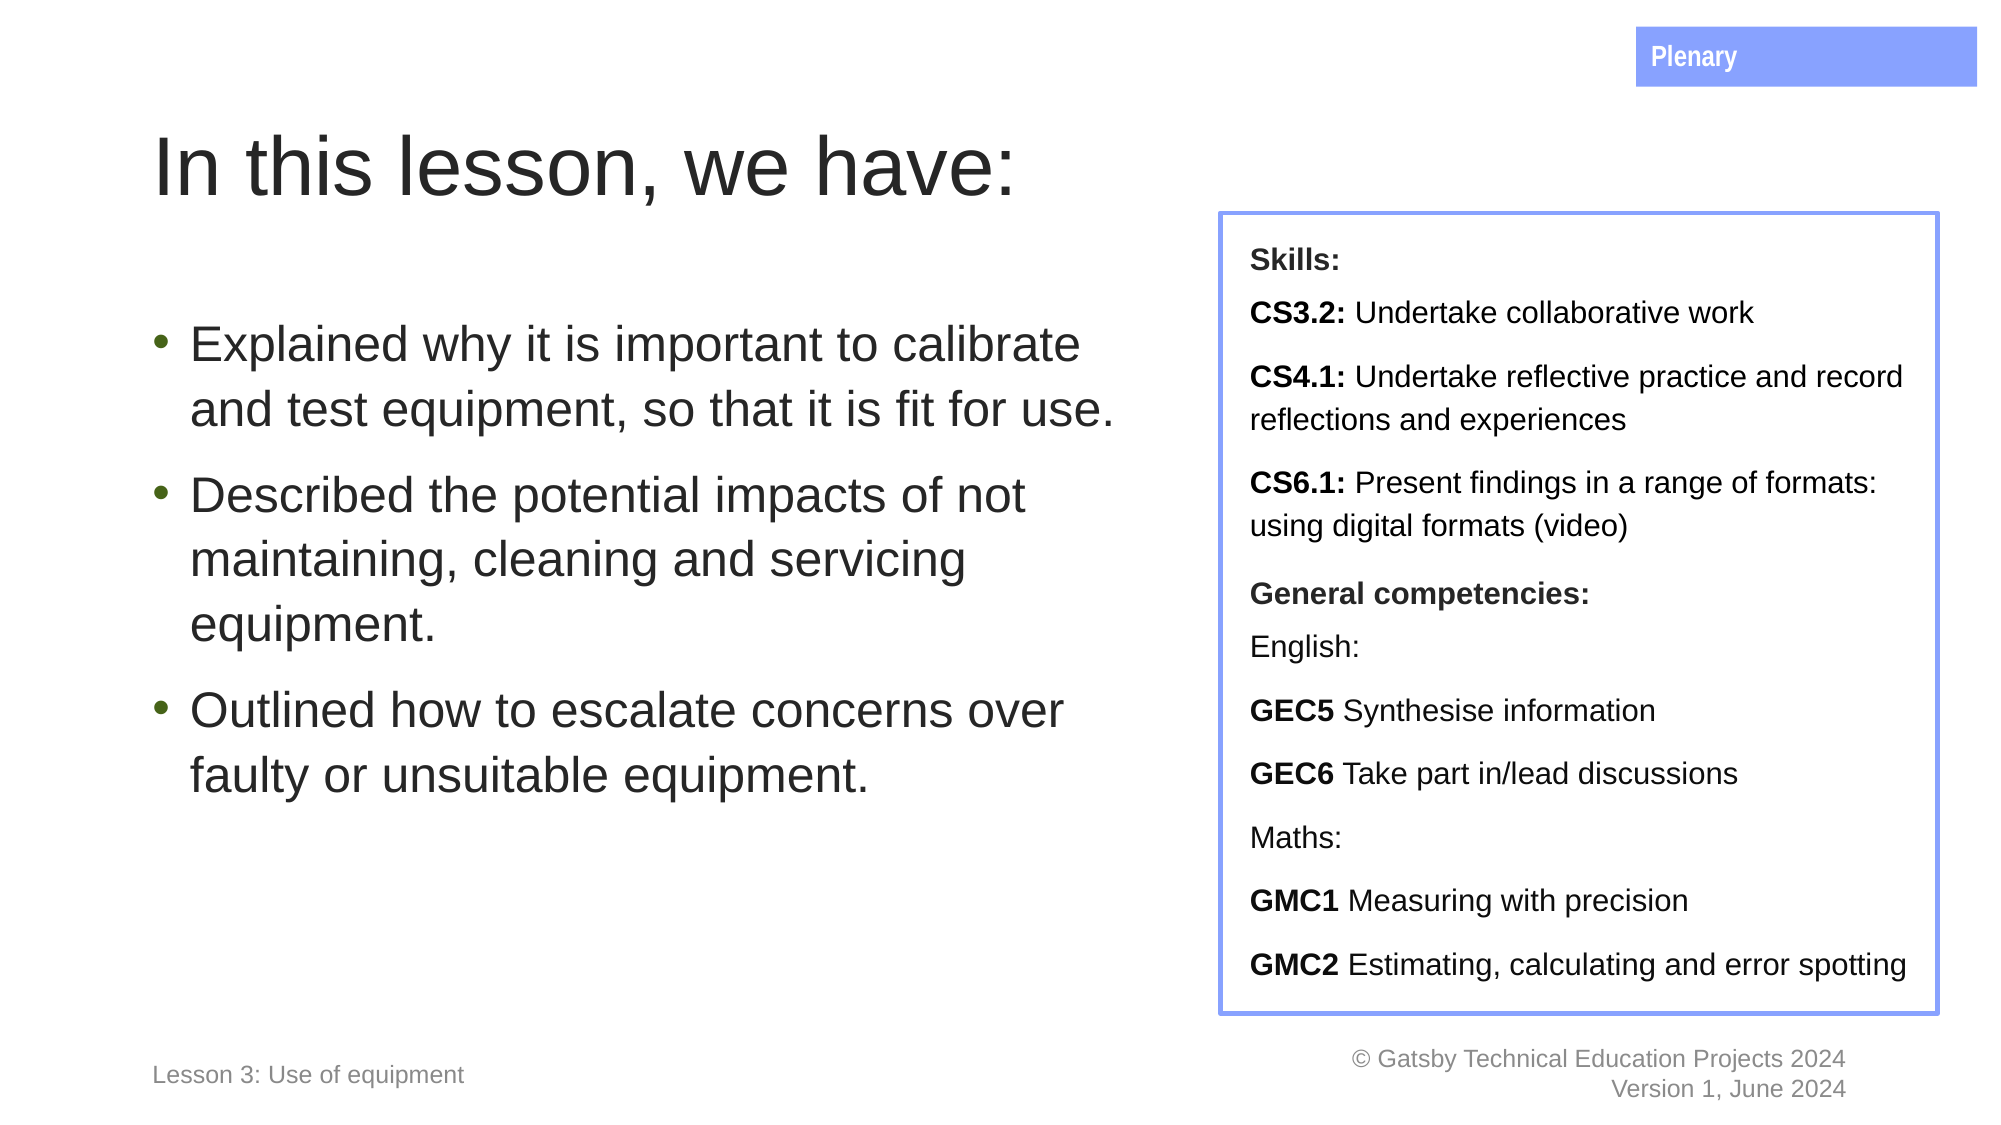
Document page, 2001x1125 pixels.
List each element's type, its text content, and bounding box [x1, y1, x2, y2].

list Explained why it is important to calibrate and test equipment, so that it is fit for use. Described the potential impacts of not maintaining, cleaning and servicing equipment. Outlined how to escalate concerns over faulty or unsuitable equipment. [137, 299, 1188, 1014]
title In this lesson, we have: [137, 59, 1863, 278]
list Plenary [1636, 26, 1978, 87]
list Lesson 3: Use of equipment [137, 1042, 829, 1103]
list Skills: CS3.2: Undertake collaborative work CS4.1: Undertake reflective practice and record reflections and experiences CS6.1: Present findings in a range of formats: using digital formats (video) General competencies: English: GEC5 Synthesise information GEC6 Take part in/lead discussions Maths: GMC1 Measuring with precision GMC2 Estimating, calculating and error spotting [1218, 211, 1940, 1016]
